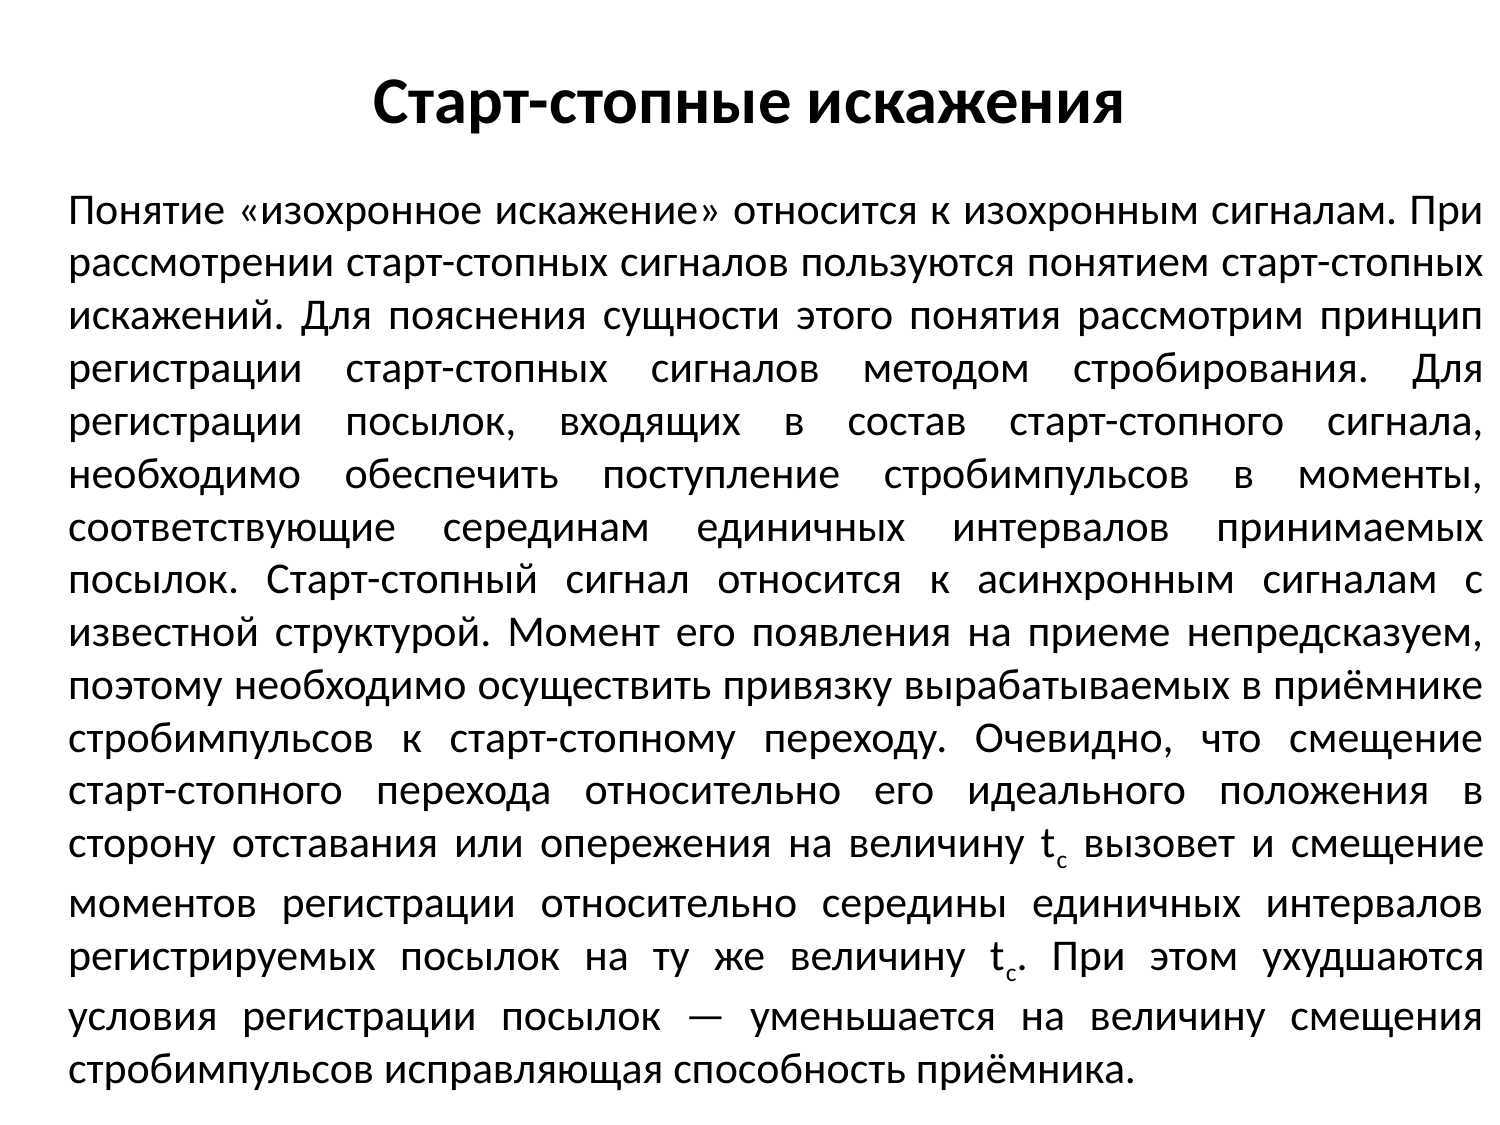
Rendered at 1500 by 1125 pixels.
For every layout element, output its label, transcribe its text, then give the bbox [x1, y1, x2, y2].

title Старт-стопные искажения [75, 45, 1425, 149]
list Понятие «изохронное искажение» относится к изохронным сигналам. При рассмотрении старт-стопных сигналов пользуются понятием старт-стопных искажений. Для пояснения сущности этого понятия рассмотрим принцип регистрации старт-стопных сигналов методом стробирования. Для регистрации посылок, входящих в состав старт-стопного сигнала, необходимо обеспечить поступление стробимпульсов в моменты, соответствующие серединам единичных интервалов принимаемых посылок. Старт-стопный сигнал относится к асинхронным сигналам с известной структурой. Момент его появления на приеме непредсказуем, поэтому необходимо осуществить привязку вырабатываемых в приёмнике стробимпульсов к старт-стопному переходу. Очевидно, что смещение старт-стопного перехода относительно его идеального положения в сторону отставания или опережения на величину tc вызовет и смещение моментов регистрации относительно середины единичных интервалов регистрируемых посылок на ту же величину tc. При этом ухудшаются условия регистрации посылок — уменьшается на величину смещения стробимпульсов исправляющая способность приёмника. [0, 172, 1500, 1125]
